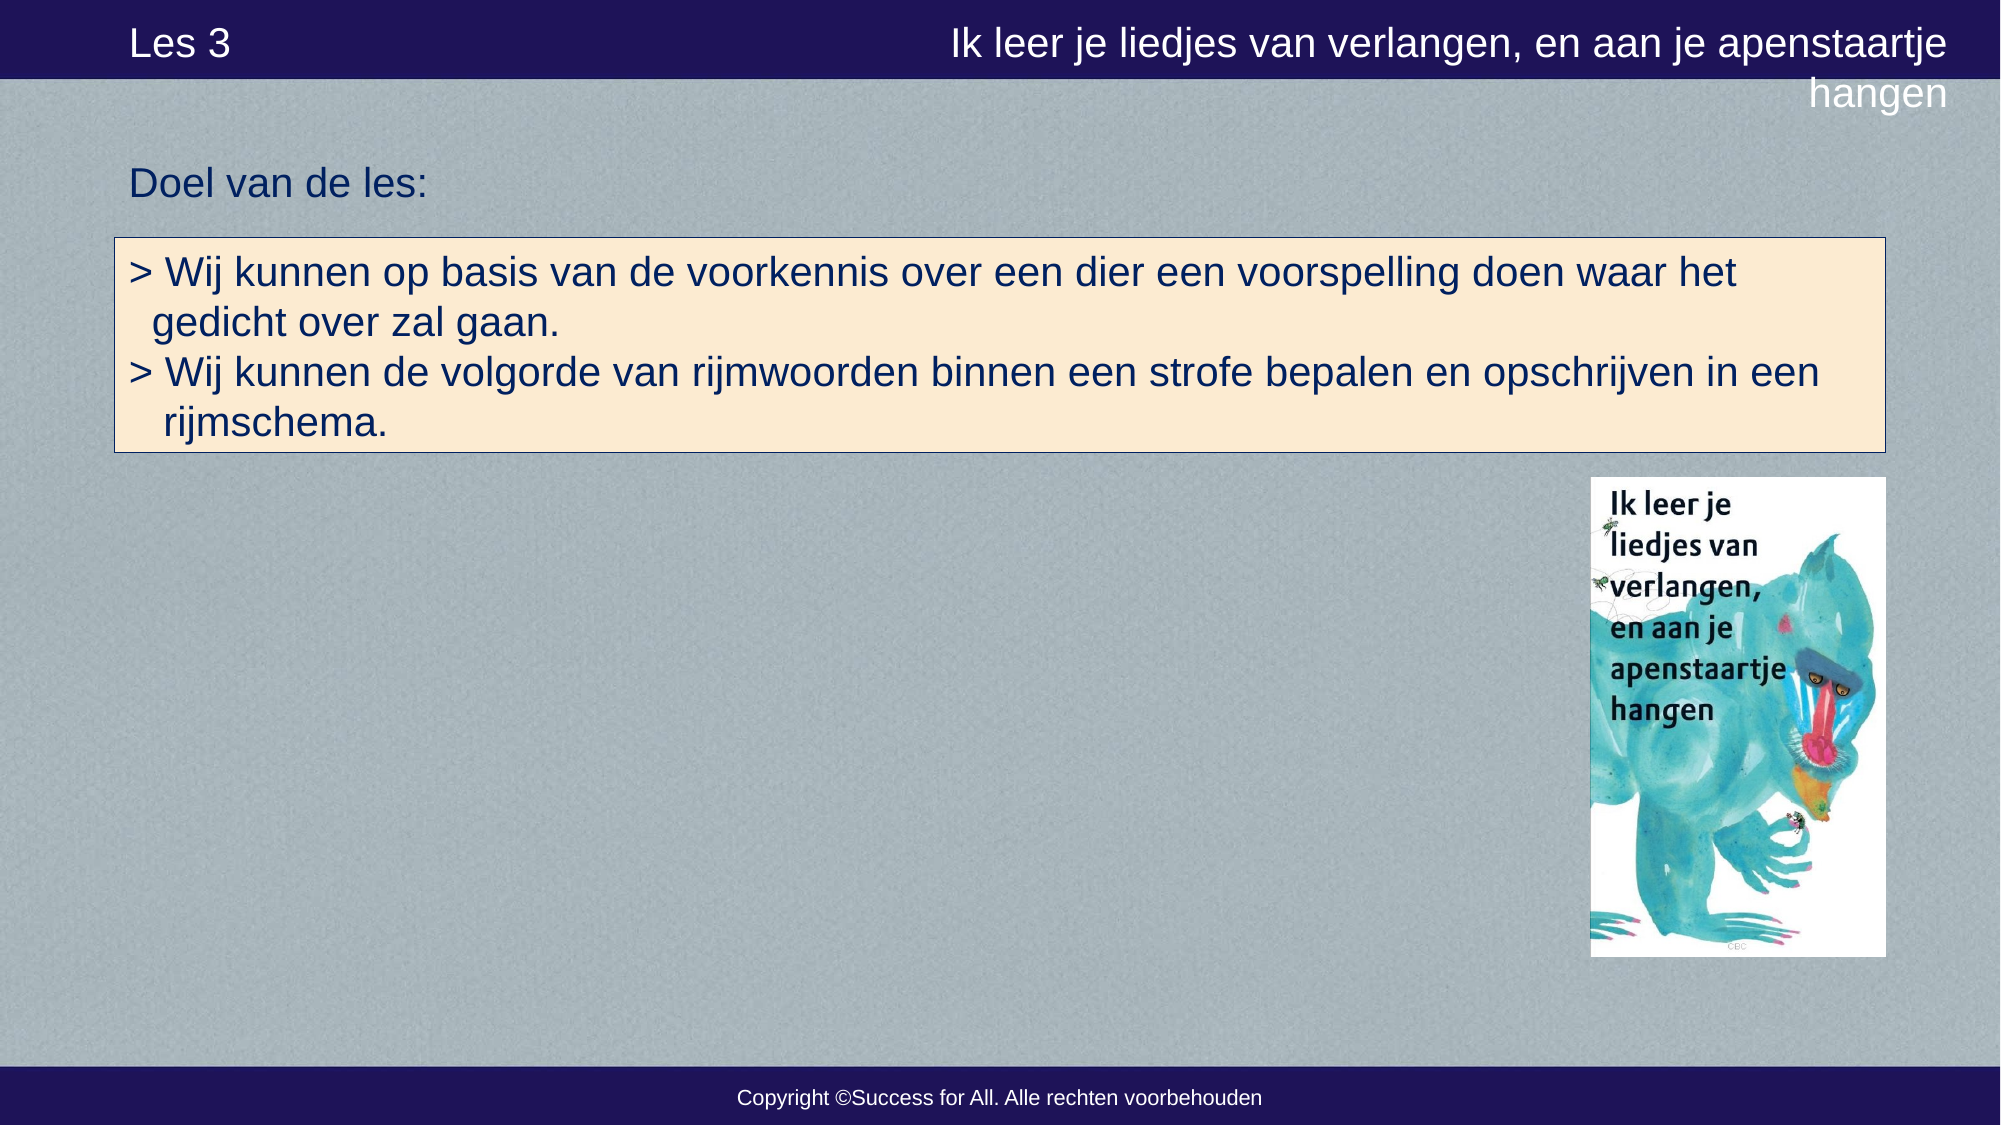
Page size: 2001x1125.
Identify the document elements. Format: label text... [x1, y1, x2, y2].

text_box Doel van de les: [113, 148, 1635, 214]
text_box > Wij kunnen op basis van de voorkennis over een dier een voorspelling doen waar het gedicht over zal gaan. > Wij kunnen de volgorde van rijmwoorden binnen een strofe bepalen en opschrijven in een rijmschema. [114, 237, 1886, 453]
text_box Les 3 [114, 8, 354, 73]
picture [0, 0, 2001, 1125]
text_box Ik leer je liedjes van verlangen, en aan je apenstaartje hangen [786, 8, 1963, 123]
text_box Copyright ©Success for All. Alle rechten voorbehouden [0, 1076, 2000, 1125]
